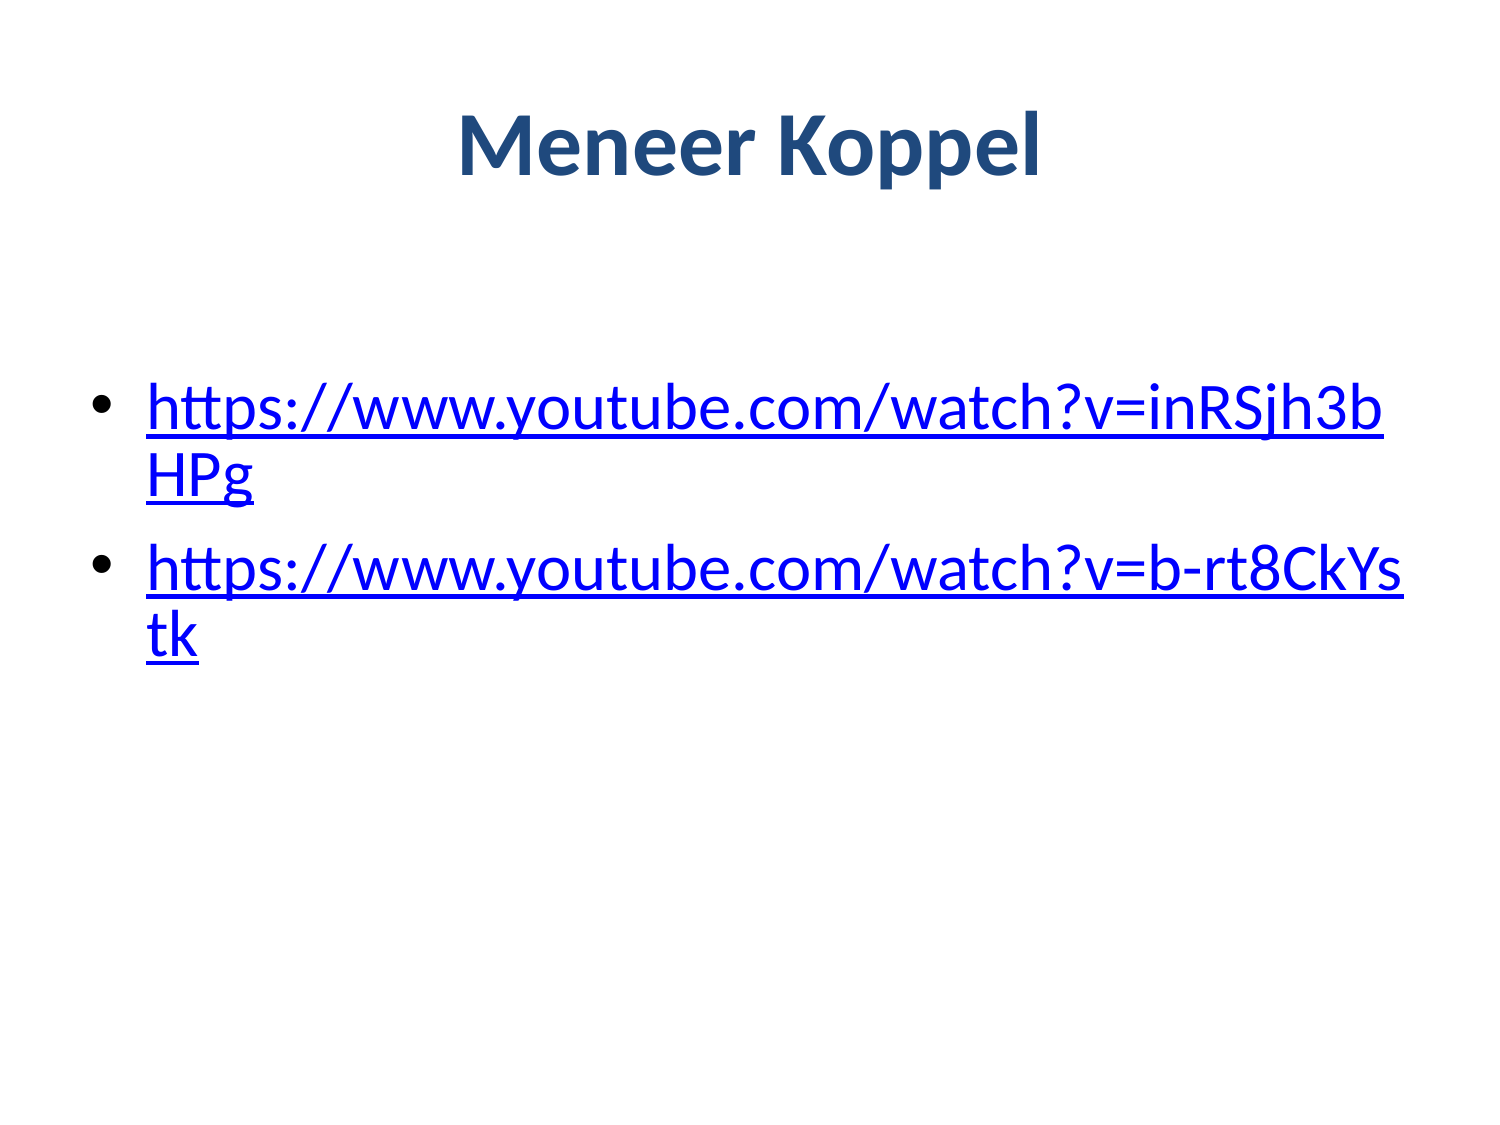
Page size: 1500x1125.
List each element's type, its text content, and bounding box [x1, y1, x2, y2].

title Meneer Koppel [75, 45, 1425, 233]
list https://www.youtube.com/watch?v=inRSjh3bHPg https://www.youtube.com/watch?v=b-rt8CkYstk [75, 262, 1425, 1005]
